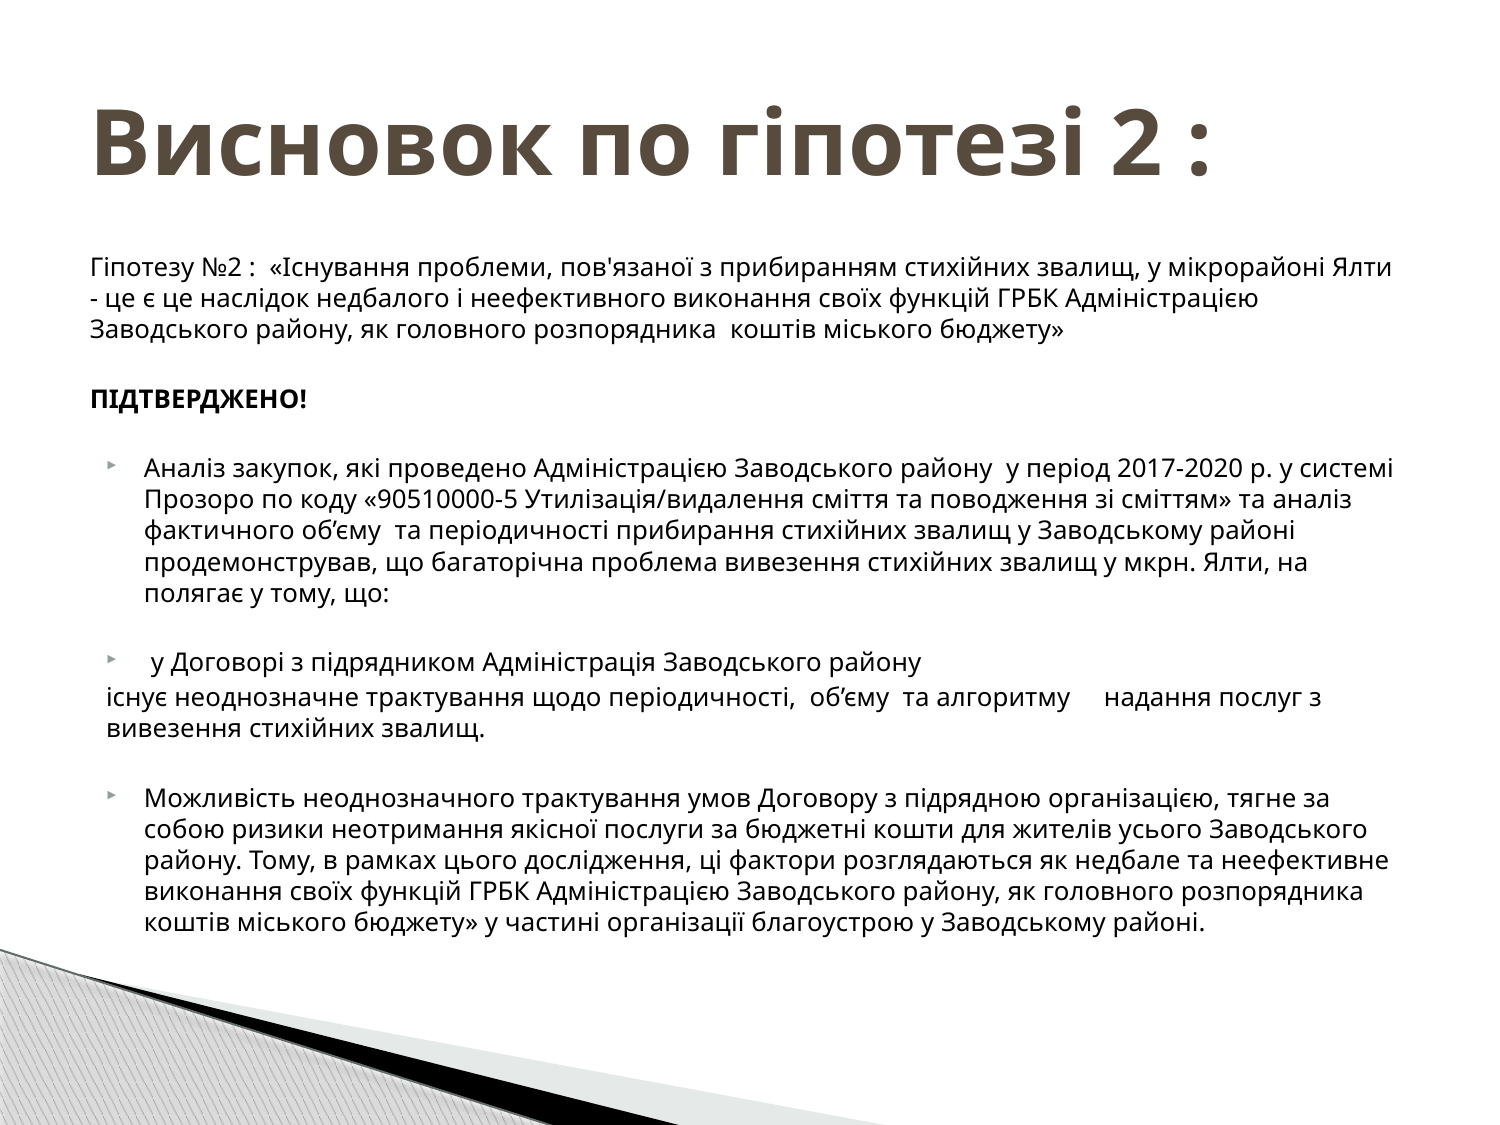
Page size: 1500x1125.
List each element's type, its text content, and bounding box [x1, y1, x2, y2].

list Гіпотезу №2 : «Існування проблеми, пов'язаної з прибиранням стихійних звалищ, у мікрорайоні Ялти - це є це наслідок недбалого і неефективного виконання своїх функцій ГРБК Адміністрацією Заводського району, як головного розпорядника коштів міського бюджету» ПІДТВЕРДЖЕНО! Аналіз закупок, які проведено Адміністрацією Заводського району у період 2017-2020 р. у системі Прозоро по коду «90510000-5 Утилізація/видалення сміття та поводження зі сміттям» та аналіз фактичного об’єму та періодичності прибирання стихійних звалищ у Заводському районі продемонстрував, що багаторічна проблема вивезення стихійних звалищ у мкрн. Ялти, на полягає у тому, що: у Договорі з підрядником Адміністрація Заводського району існує неоднозначне трактування щодо періодичності, об’єму та алгоритму надання послуг з вивезення стихійних звалищ. Можливість неоднозначного трактування умов Договору з підрядною організацією, тягне за собою ризики неотримання якісної послуги за бюджетні кошти для жителів усього Заводського району. Тому, в рамках цього дослідження, ці фактори розглядаються як недбале та неефективне виконання своїх функцій ГРБК Адміністрацією Заводського району, як головного розпорядника коштів міського бюджету» у частині організації благоустрою у Заводському районі. [75, 243, 1425, 986]
title Висновок по гіпотезі 2 : [75, 45, 1425, 233]
